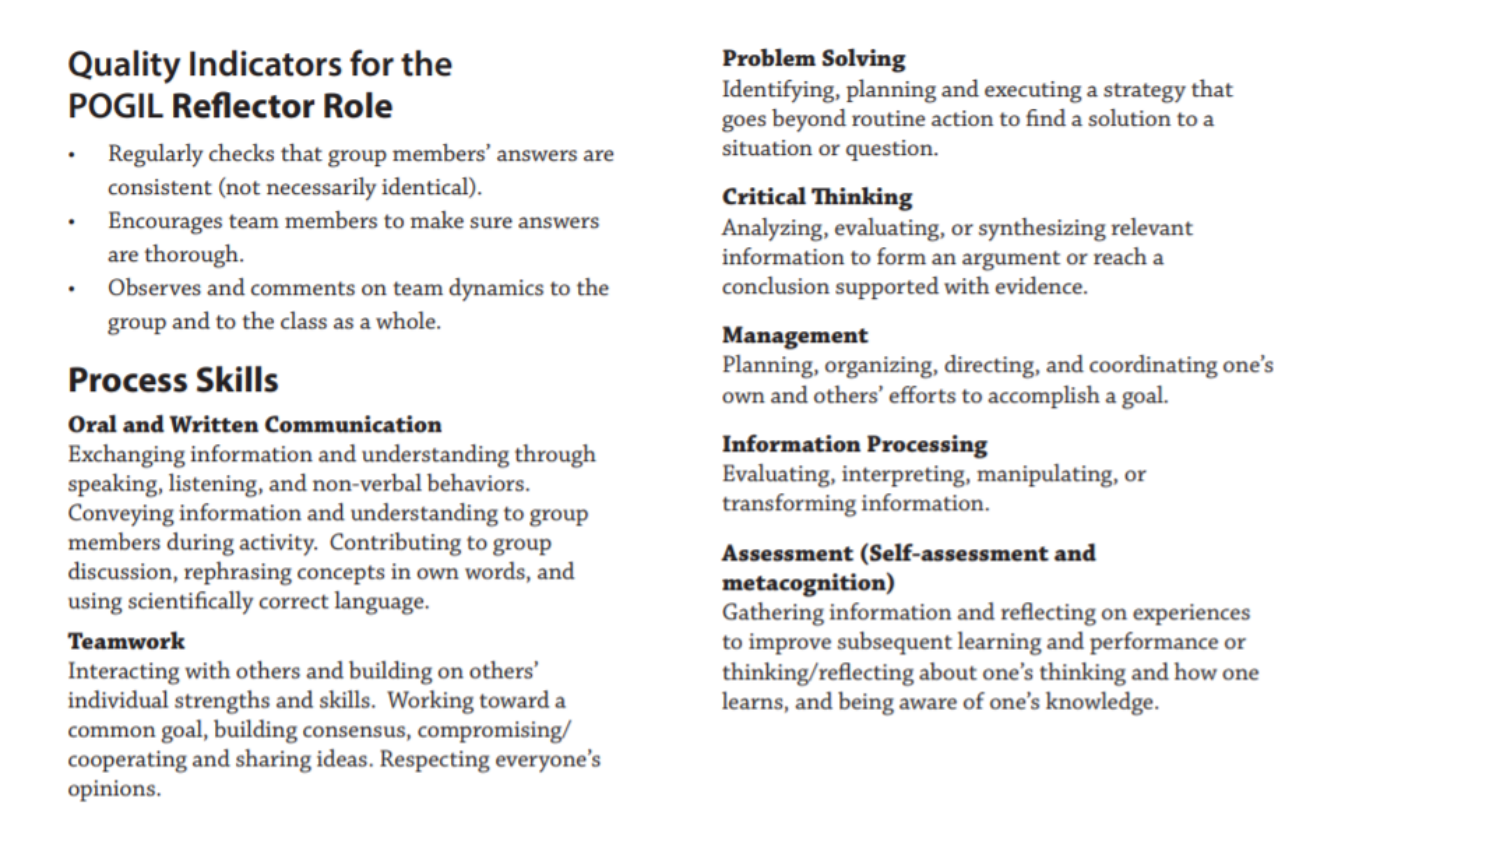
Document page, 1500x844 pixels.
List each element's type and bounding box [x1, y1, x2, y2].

picture [24, 24, 1288, 819]
